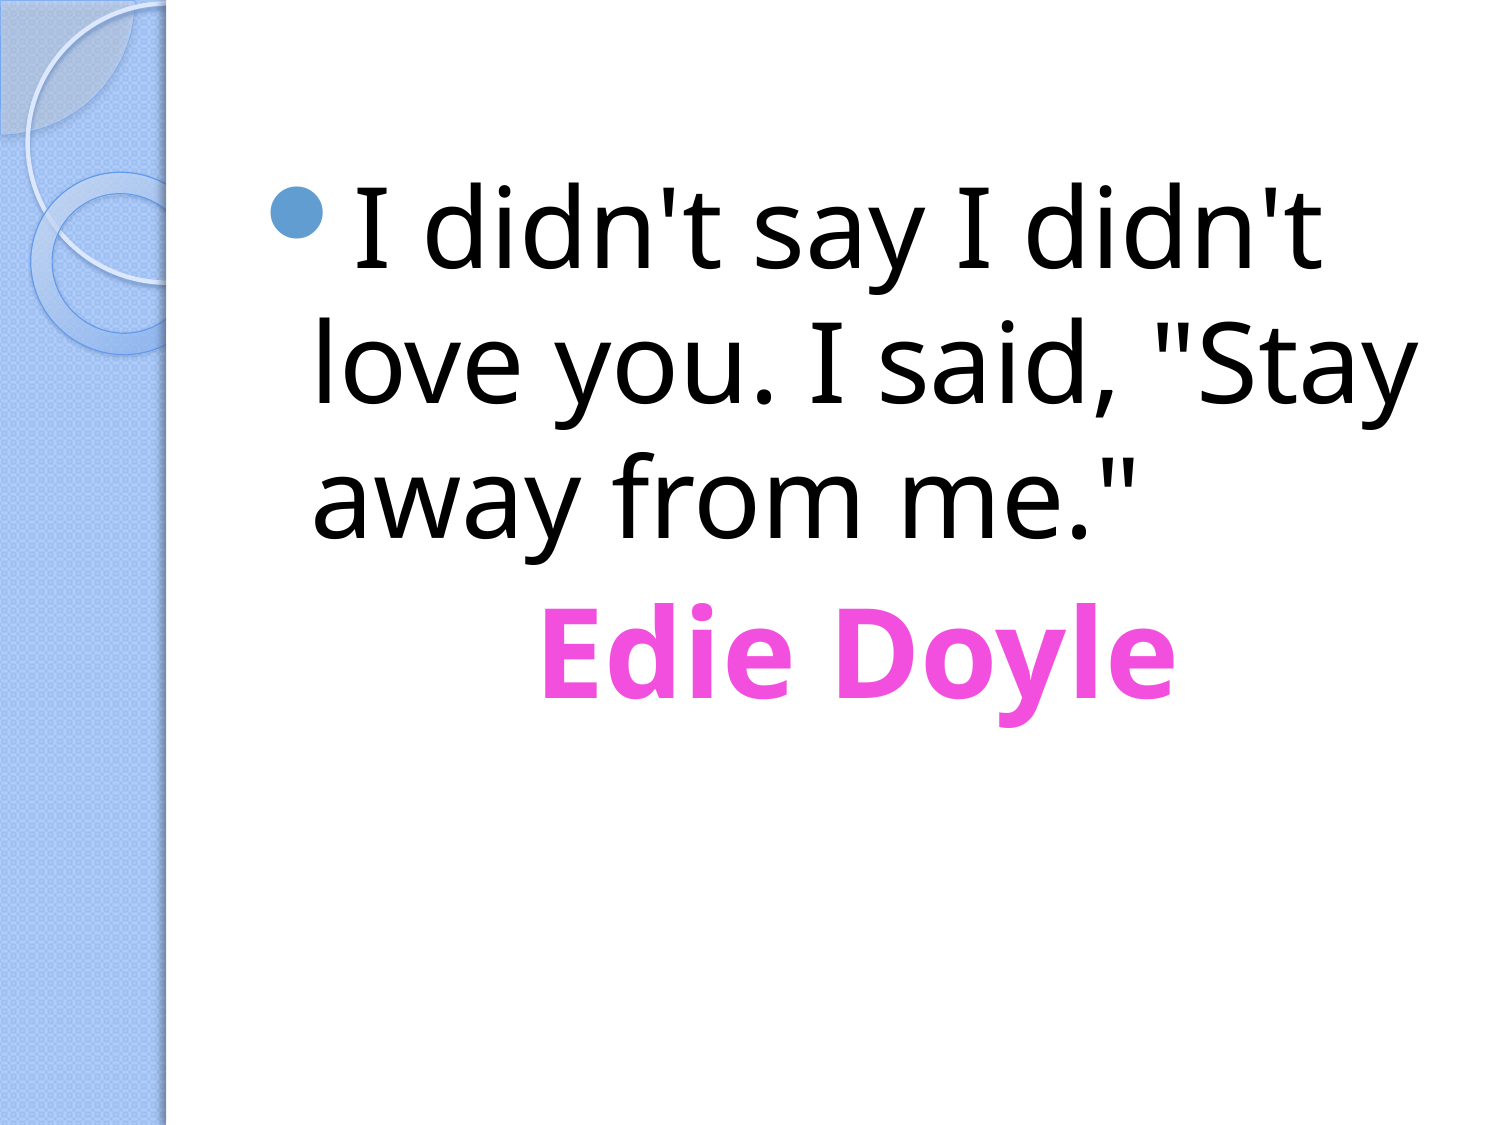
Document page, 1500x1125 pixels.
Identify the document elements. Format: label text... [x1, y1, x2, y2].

list I didn't say I didn't love you. I said, "Stay away from me." Edie Doyle [235, 149, 1466, 1025]
